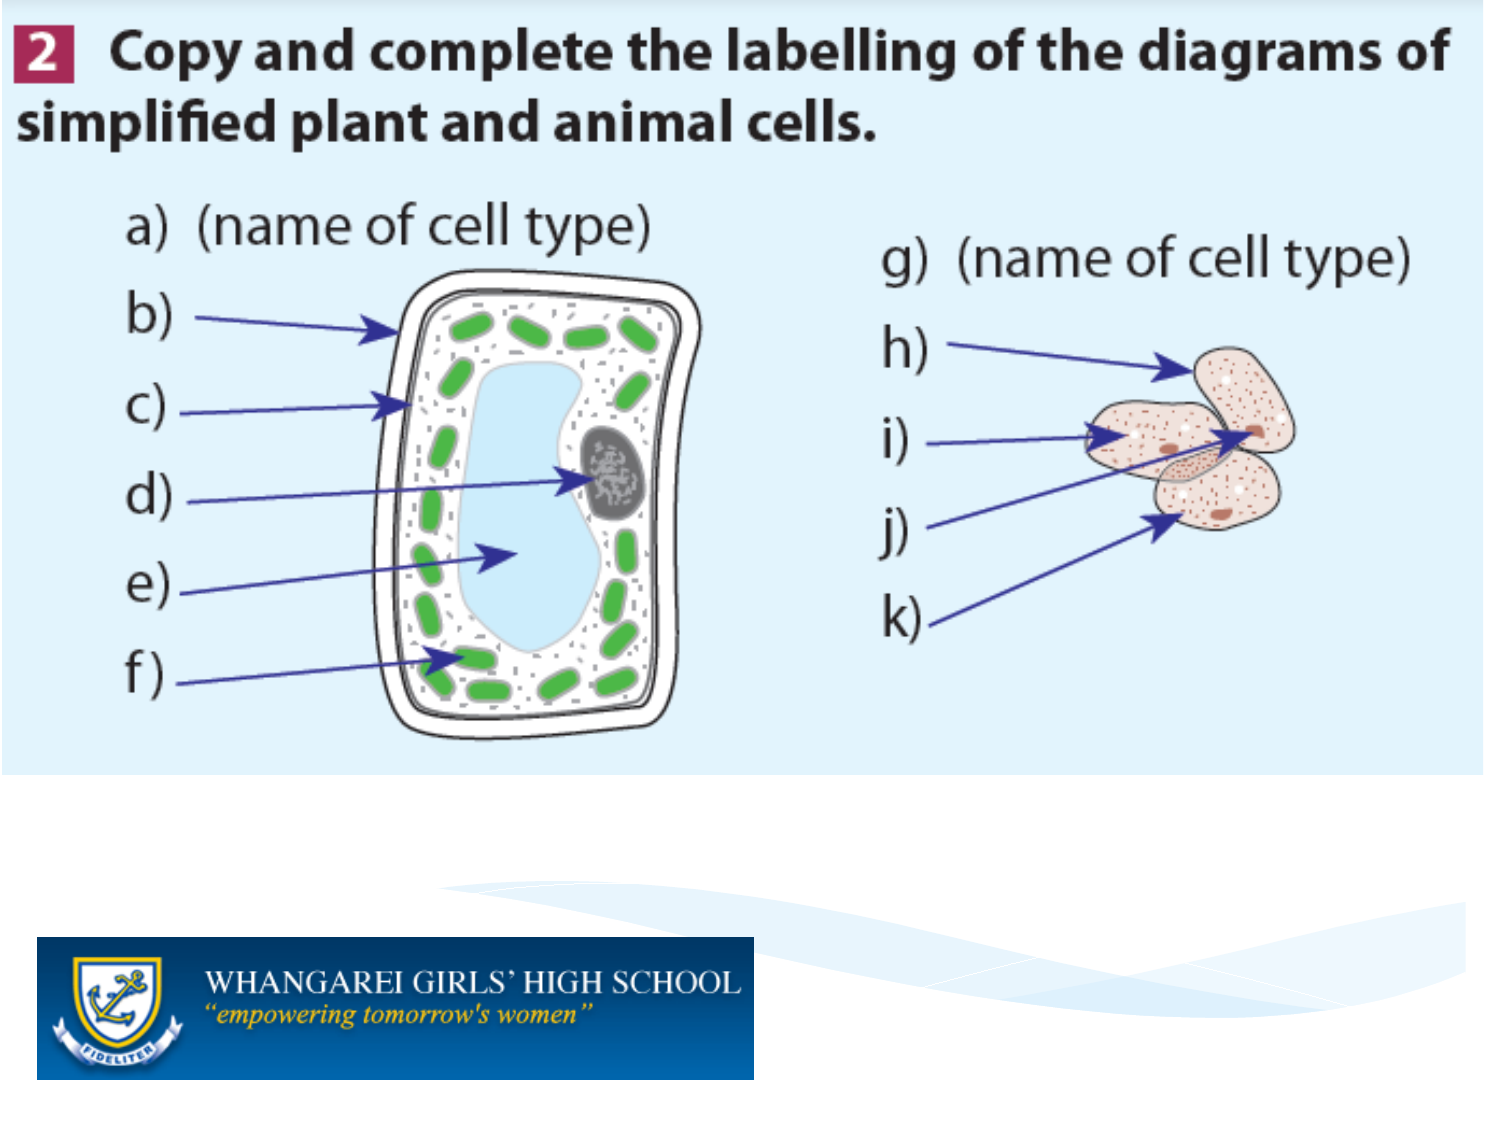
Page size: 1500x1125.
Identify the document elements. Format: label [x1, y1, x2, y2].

picture [1, 0, 1484, 776]
picture [37, 937, 754, 1080]
